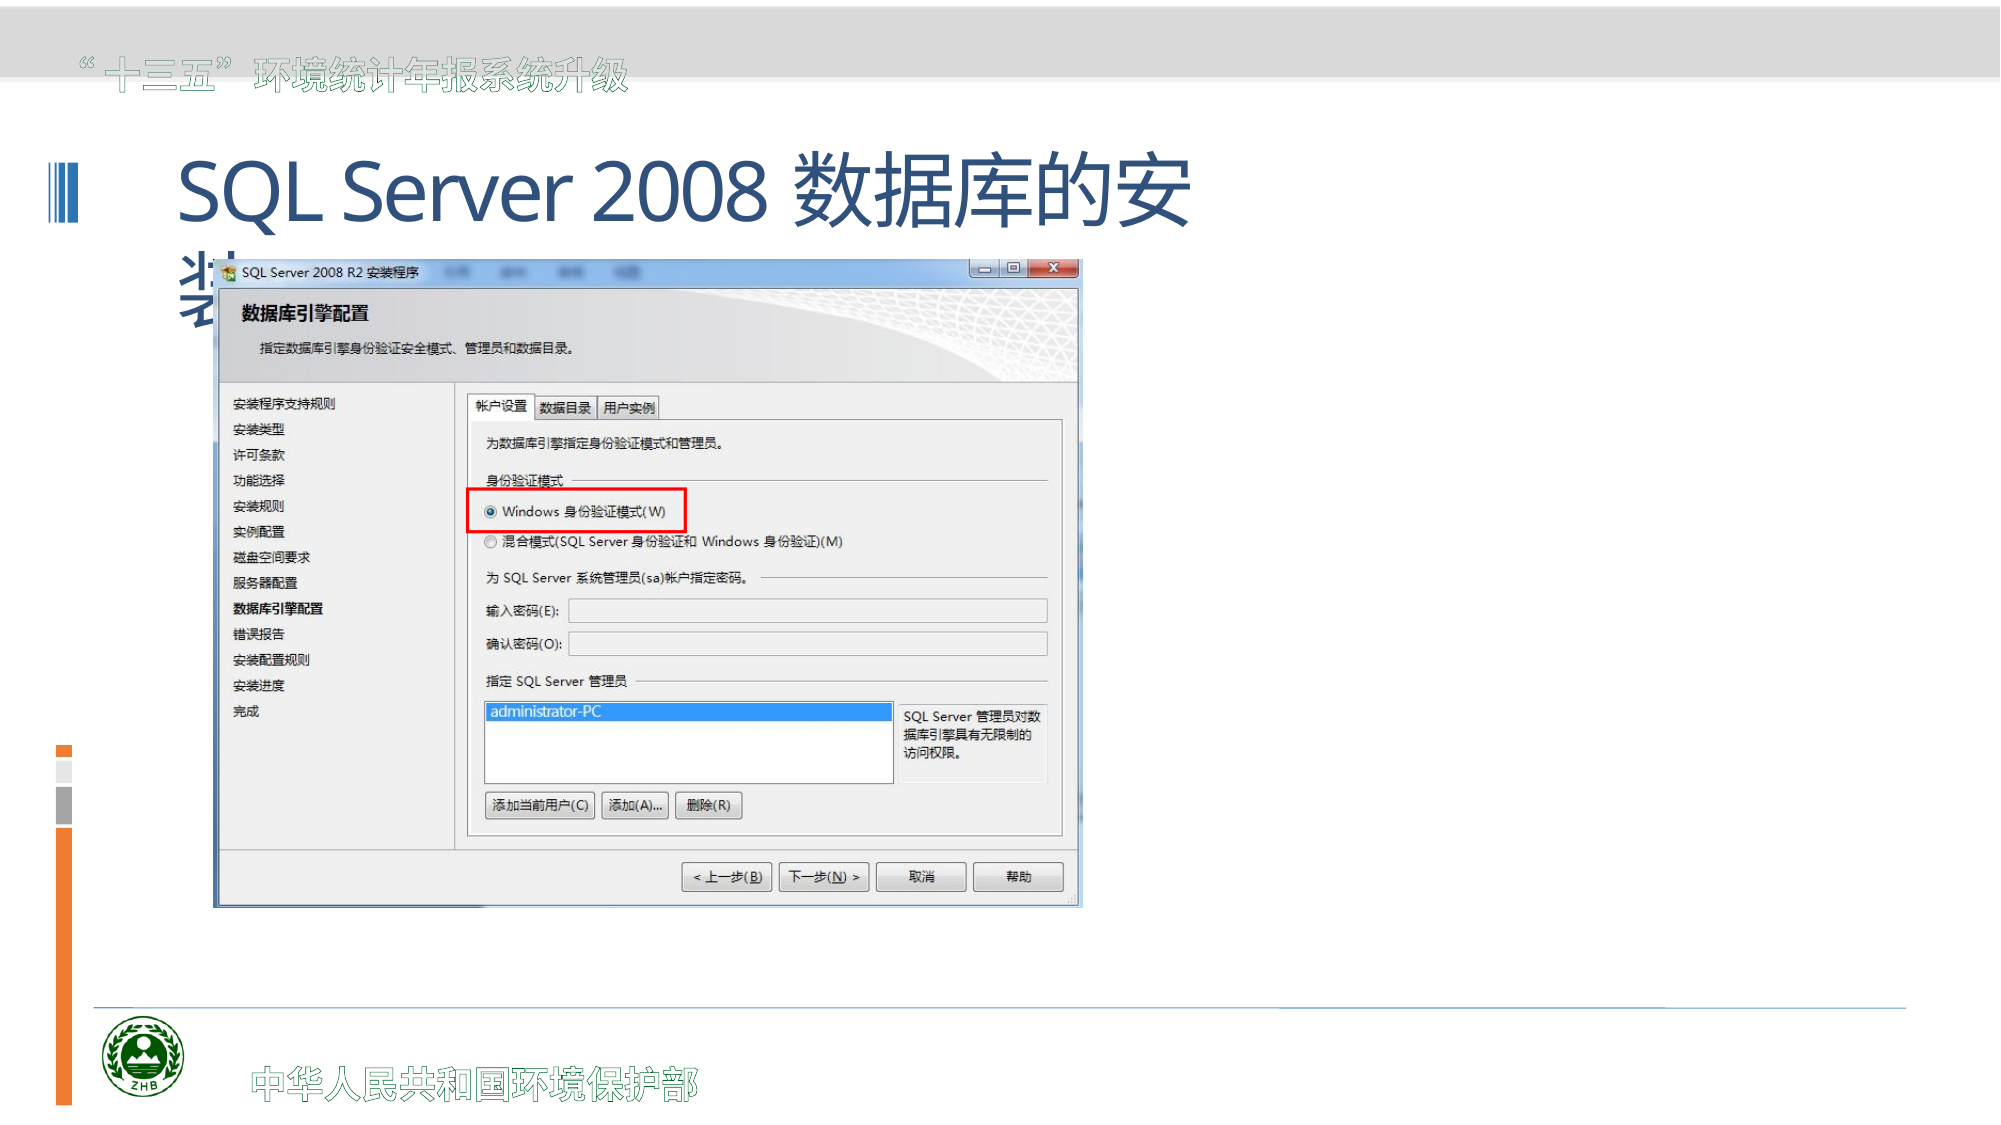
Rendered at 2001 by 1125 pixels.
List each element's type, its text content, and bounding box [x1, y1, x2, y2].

text_box SQL Server 2008数据库的安装 [162, 130, 1222, 260]
picture [213, 259, 1083, 908]
picture [93, 1007, 188, 1106]
